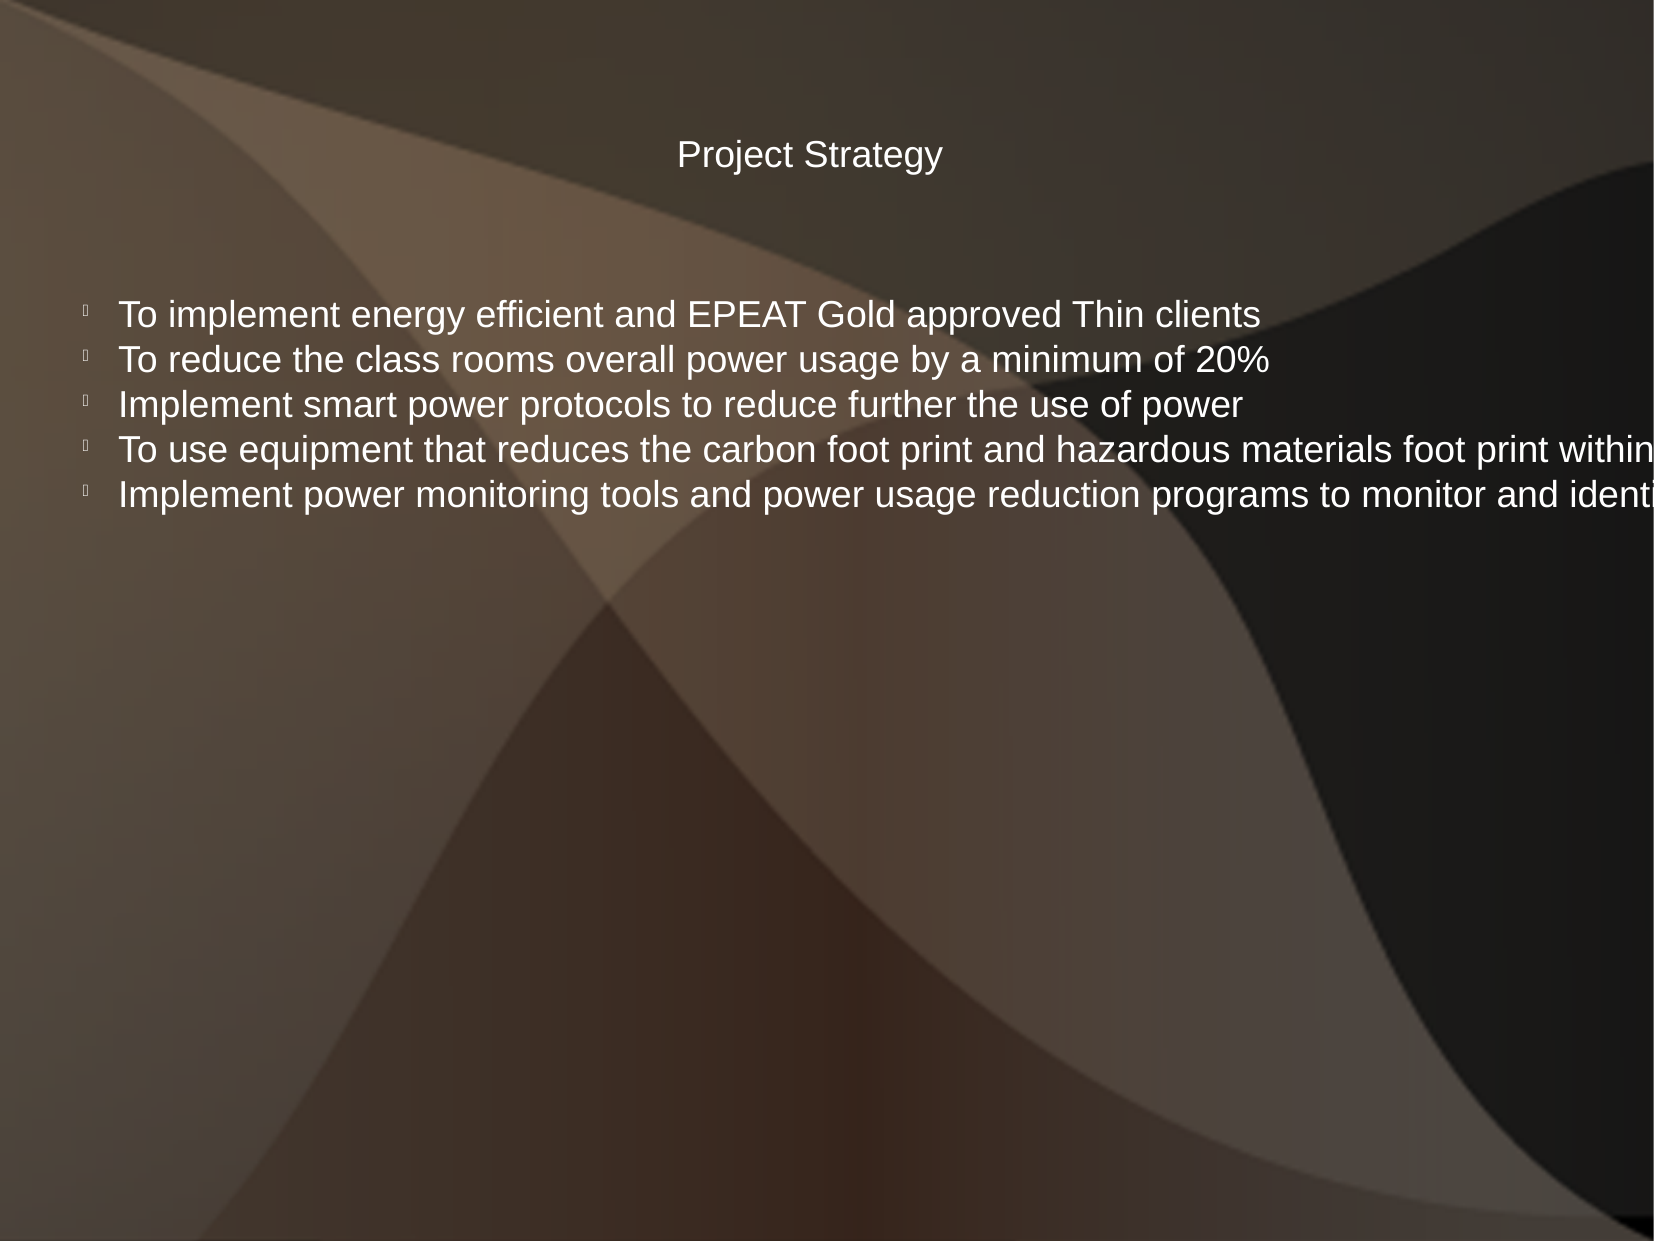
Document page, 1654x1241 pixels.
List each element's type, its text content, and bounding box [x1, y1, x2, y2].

text_box Project Strategy [82, 49, 1571, 257]
text_box To implement energy efficient and EPEAT Gold approved Thin clients To reduce the class rooms overall power usage by a minimum of 20% Implement smart power protocols to reduce further the use of power To use equipment that reduces the carbon foot print and hazardous materials foot print within the class Implement power monitoring tools and power usage reduction programs to monitor and identify future potential power reduction. [82, 290, 1571, 1010]
picture [0, 0, 1654, 1241]
